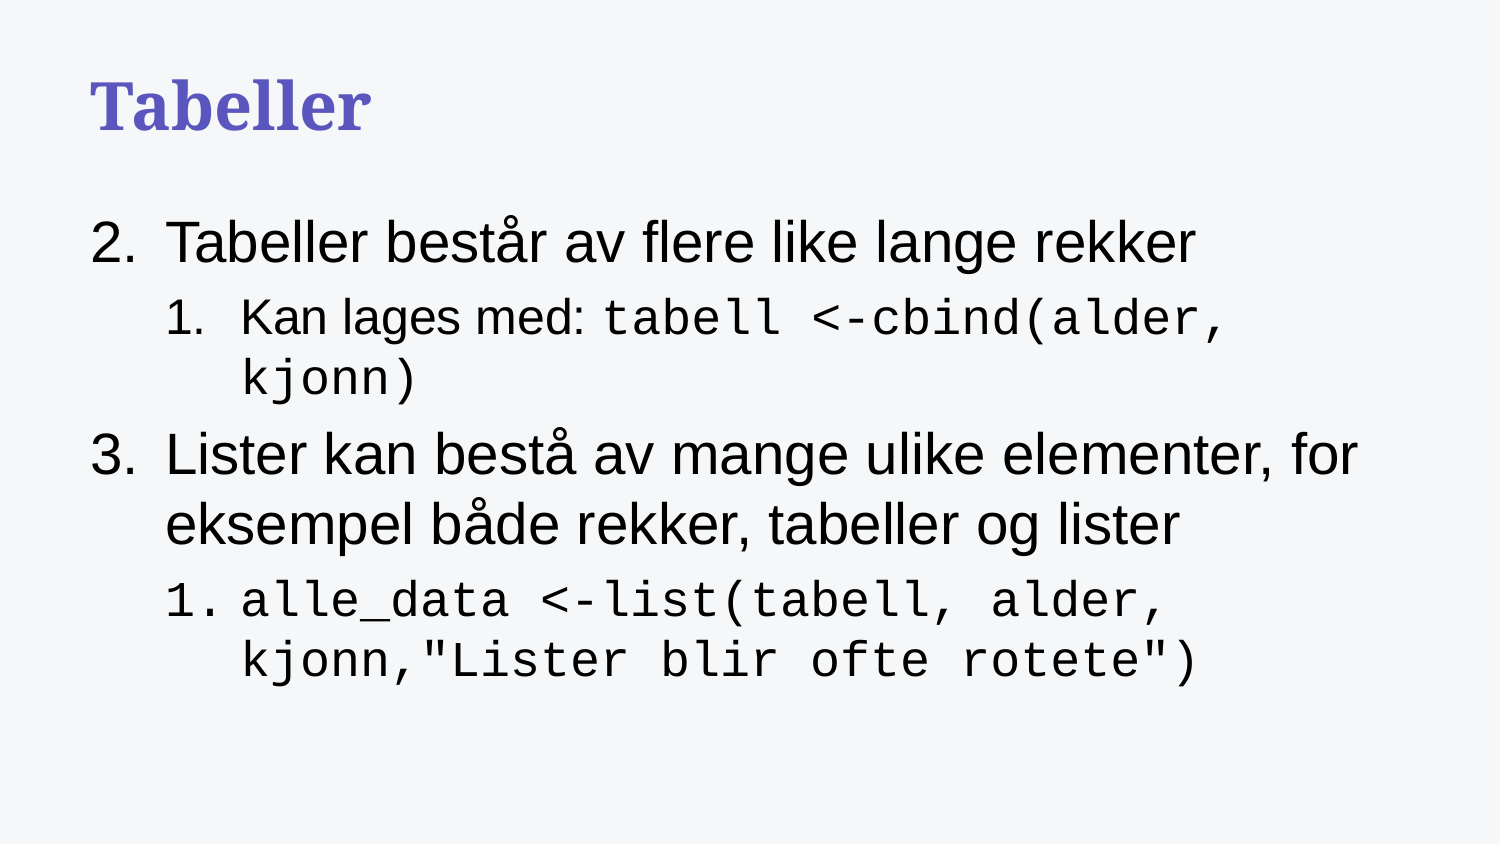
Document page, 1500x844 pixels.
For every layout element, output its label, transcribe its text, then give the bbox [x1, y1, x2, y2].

list Tabeller består av flere like lange rekker Kan lages med: tabell <-cbind(alder, kjonn) Lister kan bestå av mange ulike elementer, for eksempel både rekker, tabeller og lister alle_data <-list(tabell, alder, kjonn,"Lister blir ofte rotete") [75, 196, 1425, 754]
title Tabeller [75, 33, 1425, 175]
